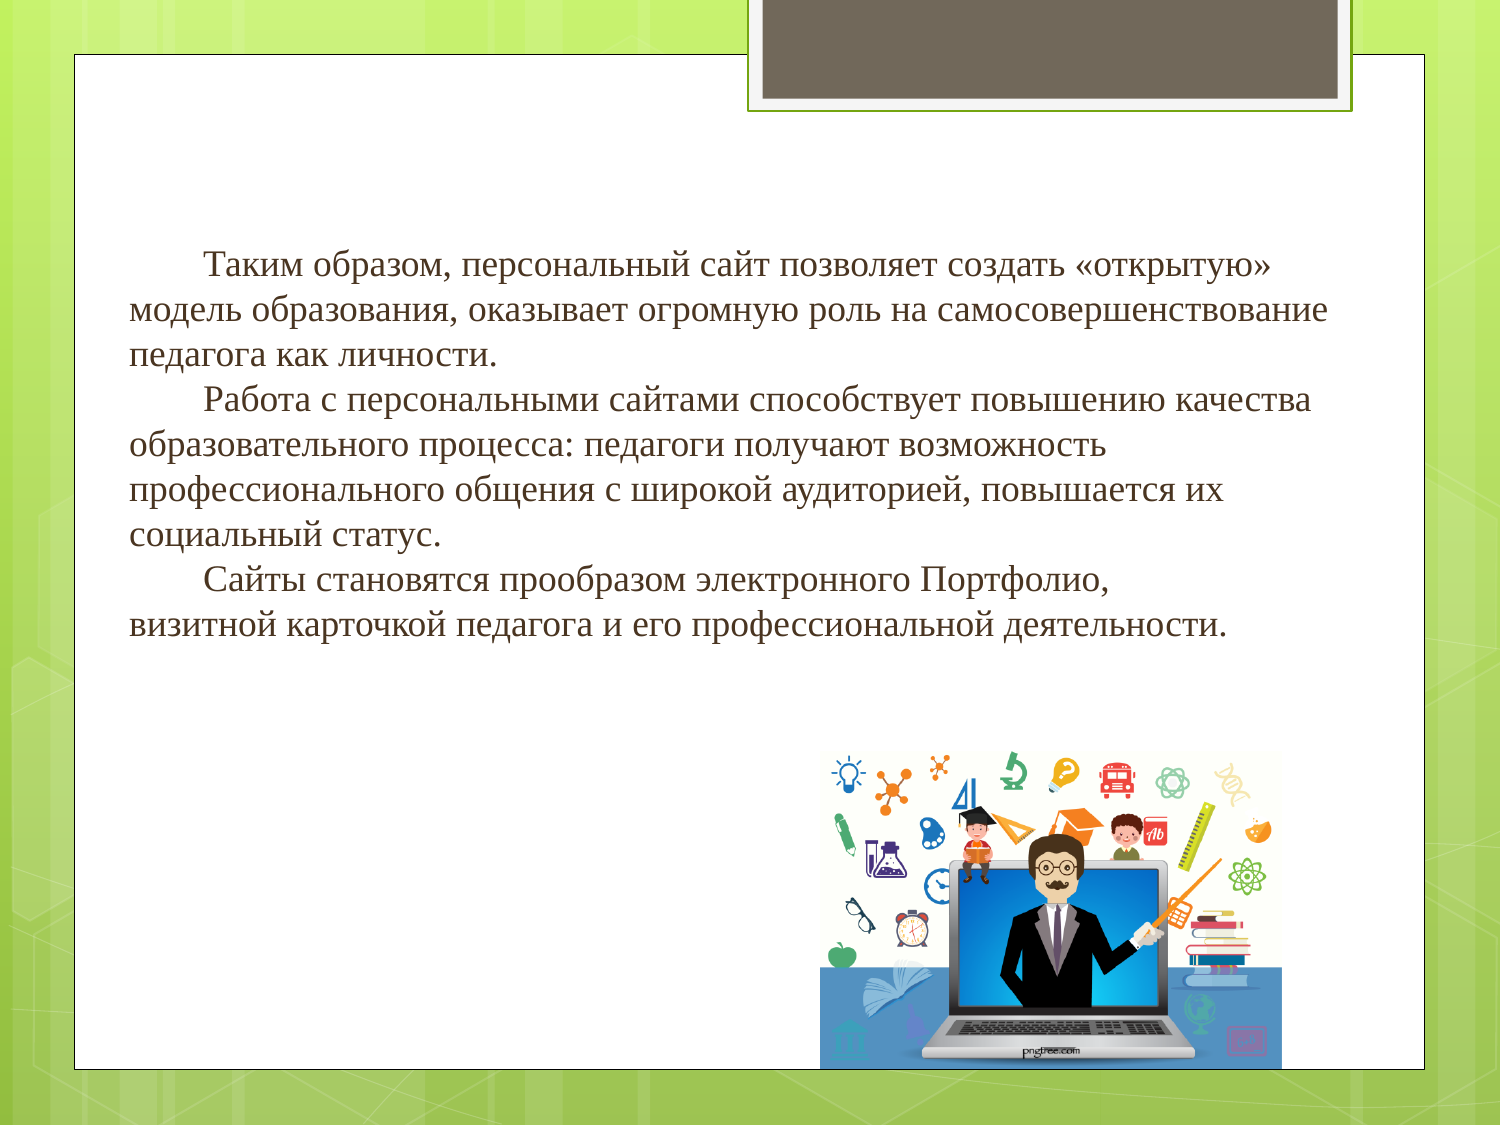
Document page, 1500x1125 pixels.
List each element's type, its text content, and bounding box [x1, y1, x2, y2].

picture [820, 751, 1282, 1069]
text_box Таким образом, персональный сайт позволяет создать «открытую» модель образования, оказывает огромную роль на самосовершенствование педагога как личности. Работа с персональными сайтами способствует повышению качества образовательного процесса: педагоги получают возможность профессионального общения с широкой аудиторией, повышается их социальный статус. Сайты становятся прообразом электронного Портфолио, визитной карточкой педагога и его профессиональной деятельности. [95, 231, 1383, 652]
